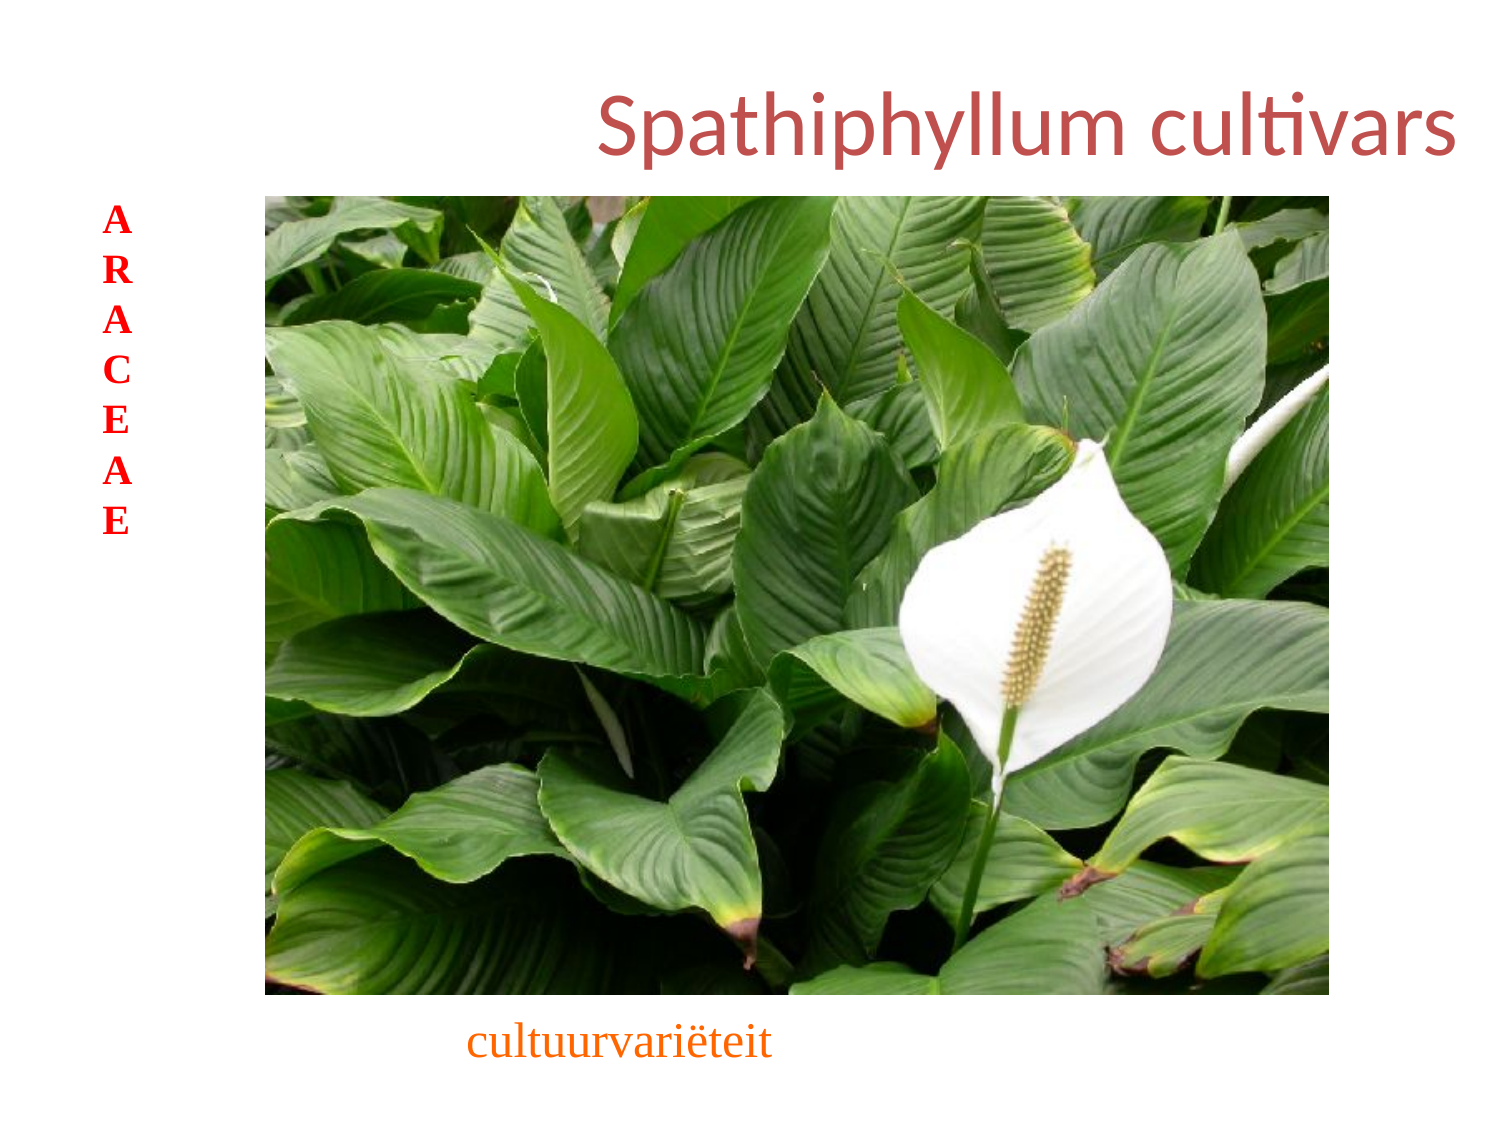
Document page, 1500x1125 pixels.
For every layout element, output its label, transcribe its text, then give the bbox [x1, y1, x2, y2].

text_box cultuurvariëteit [75, 999, 788, 1075]
picture [265, 196, 1330, 995]
title Spathiphyllum cultivars [200, 24, 1475, 213]
text_box ARACEAE [87, 184, 150, 550]
